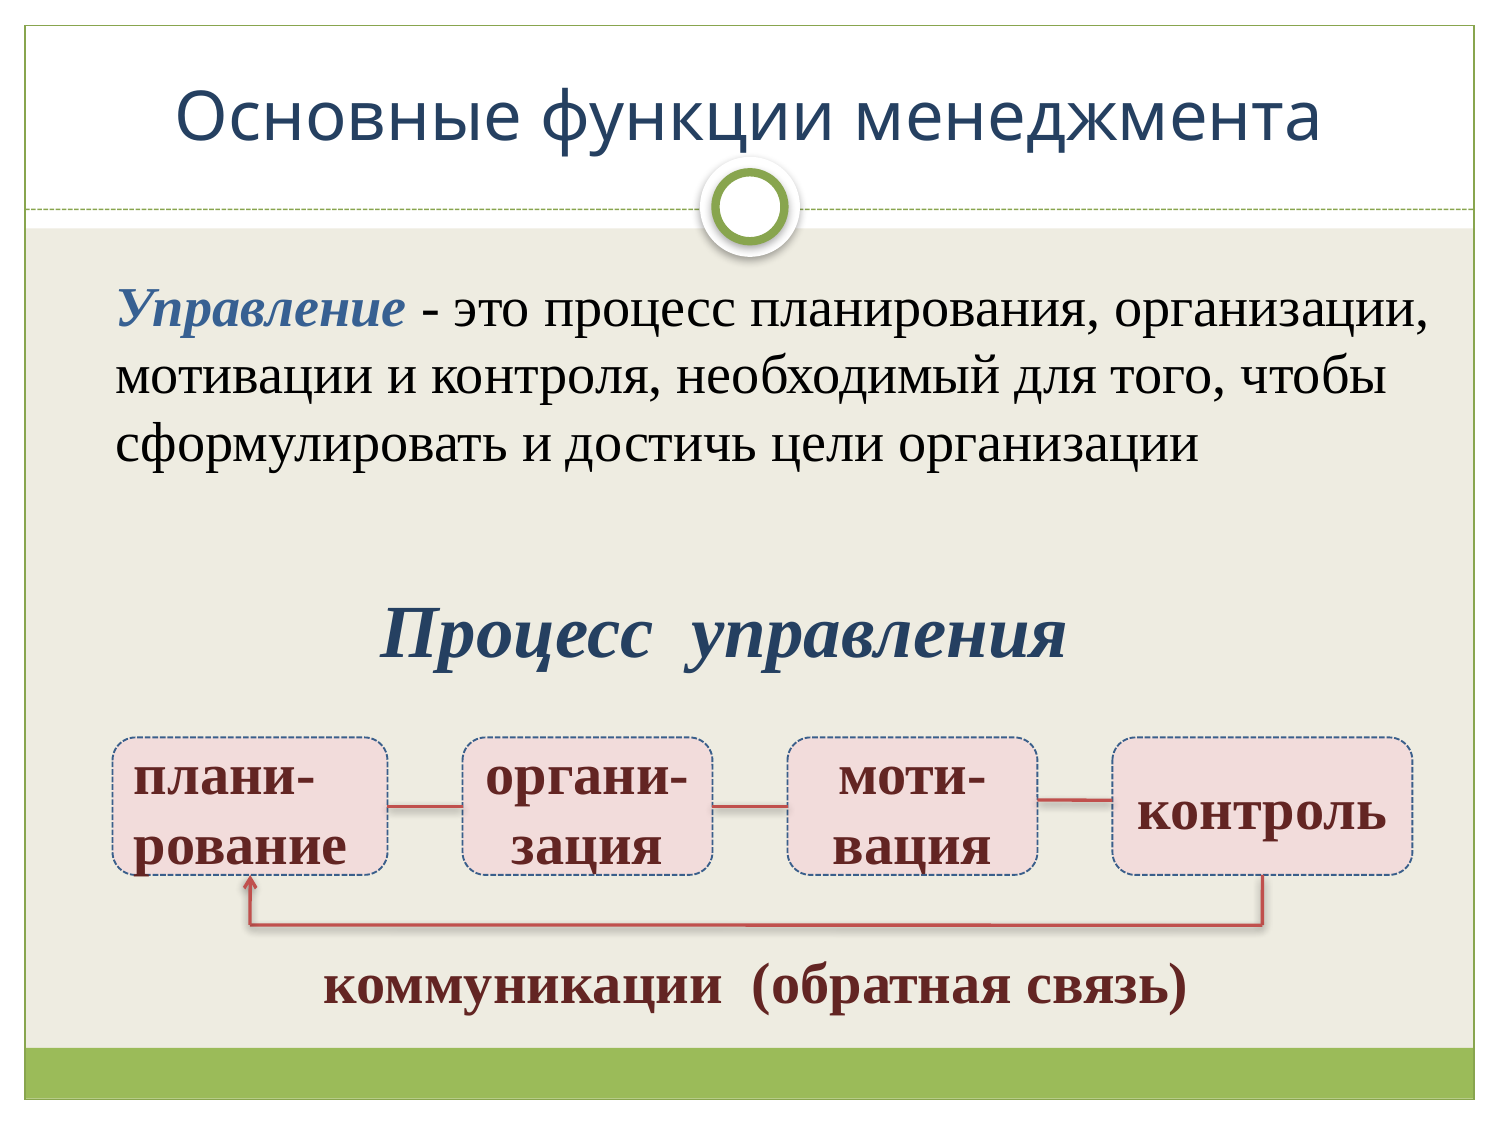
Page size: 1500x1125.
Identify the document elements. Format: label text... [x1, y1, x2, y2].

text_box контроль [1111, 736, 1414, 876]
text_box органи-зация [461, 736, 714, 876]
title Основные функции менеджмента [49, 37, 1450, 162]
text_box моти-вация [786, 736, 1039, 876]
text_box коммуникации (обратная связь) [287, 937, 1225, 1023]
text_box плани-рование [111, 736, 389, 876]
list Управление - это процесс планирования, организации, мотивации и контроля, необходимый для того, чтобы сформулировать и достичь цели организации [100, 262, 1463, 539]
text_box Процесс управления [249, 574, 1200, 680]
